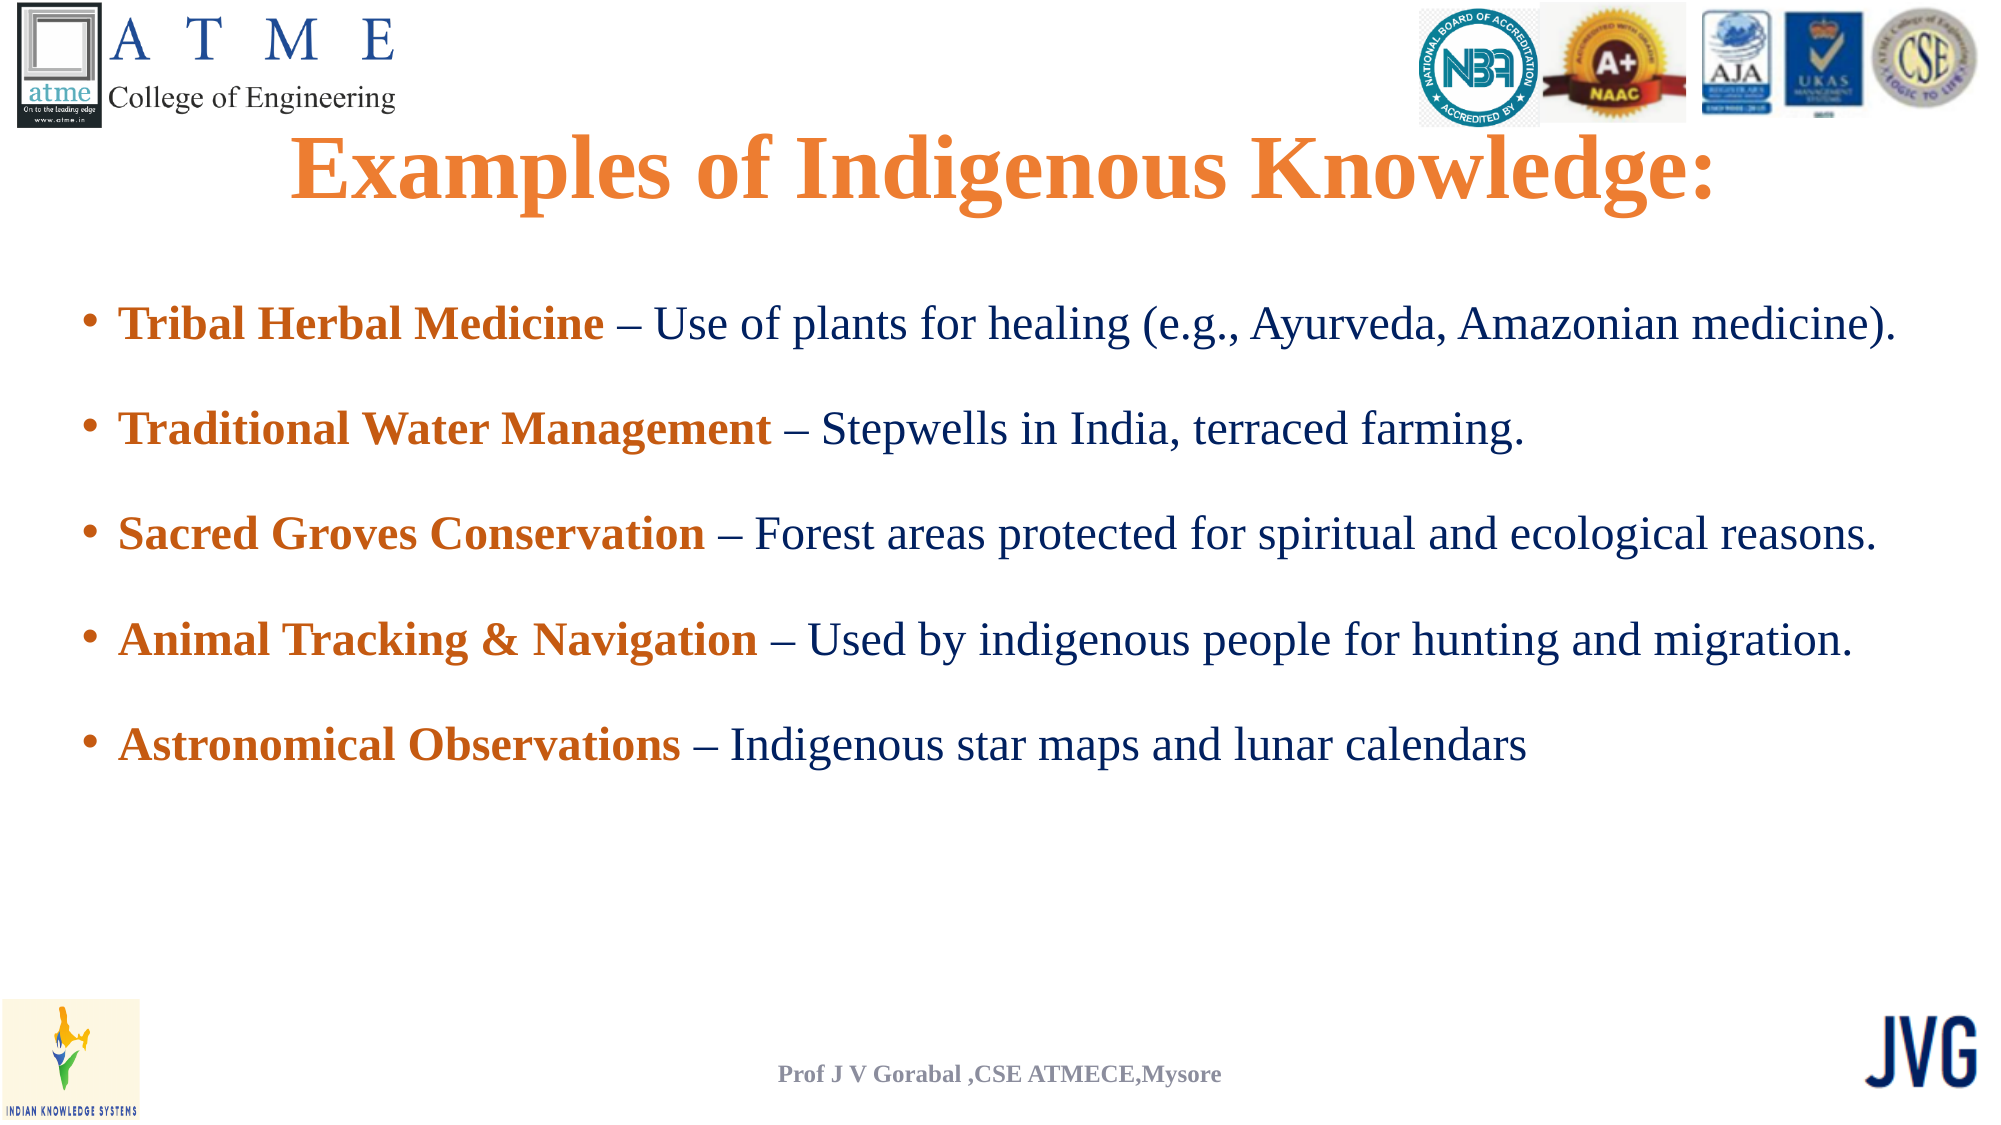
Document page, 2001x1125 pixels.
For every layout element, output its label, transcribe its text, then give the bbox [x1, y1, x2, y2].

picture [17, 2, 395, 128]
picture [2, 999, 140, 1120]
picture [1853, 999, 2000, 1103]
footer Prof J V Gorabal ,CSE ATMECE,Mysore [662, 1042, 1338, 1103]
picture [1702, 2, 1983, 118]
picture [1419, 2, 1687, 59]
list Tribal Herbal Medicine – Use of plants for healing (e.g., Ayurveda, Amazonian medicine). Traditional Water Management – Stepwells in India, terraced farming. Sacred Groves Conservation – Forest areas protected for spiritual and ecological reasons. Animal Tracking & Navigation – Used by indigenous people for hunting and migration. Astronomical Observations – Indigenous star maps and lunar calendars [66, 254, 1934, 969]
title Examples of Indigenous Knowledge: [137, 59, 1863, 254]
picture [1494, 17, 1502, 25]
